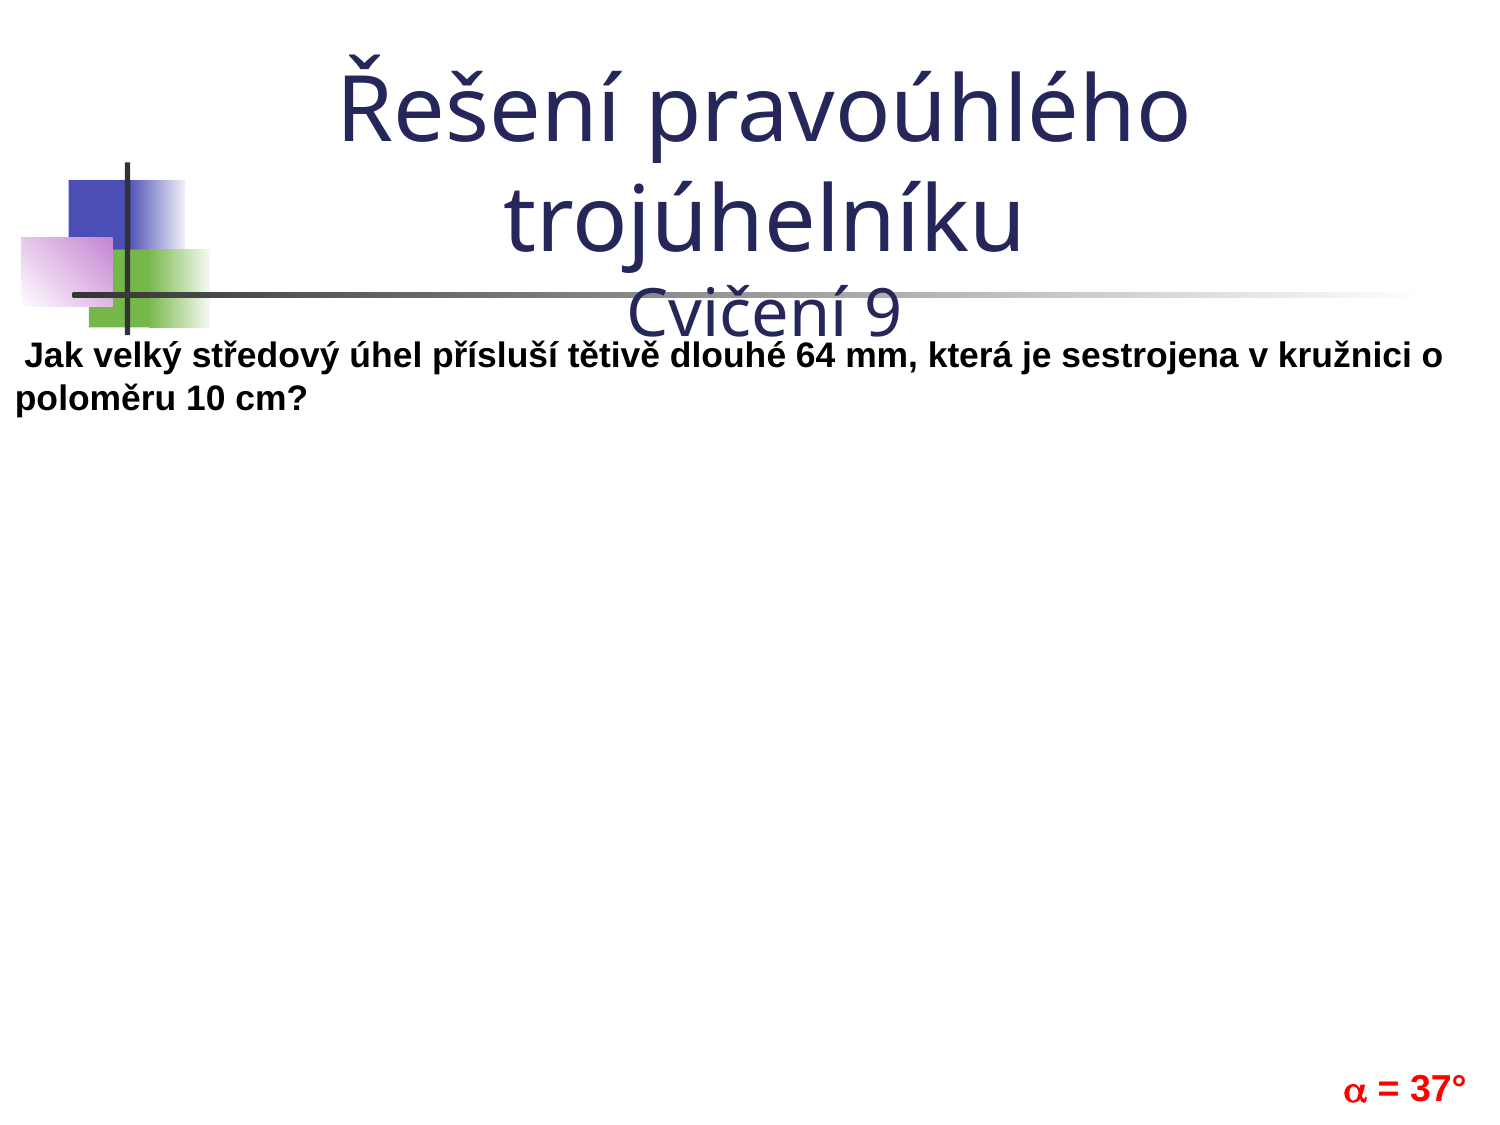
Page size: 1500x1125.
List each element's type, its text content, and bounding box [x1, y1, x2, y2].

text_box a = 37° [1328, 1057, 1500, 1117]
text_box Řešení pravoúhlého trojúhelníku Cvičení 9 [59, 42, 1471, 324]
text_box Jak velký středový úhel přísluší tětivě dlouhé 64 mm, která je sestrojena v kružnici o poloměru 10 cm? [0, 324, 1500, 425]
